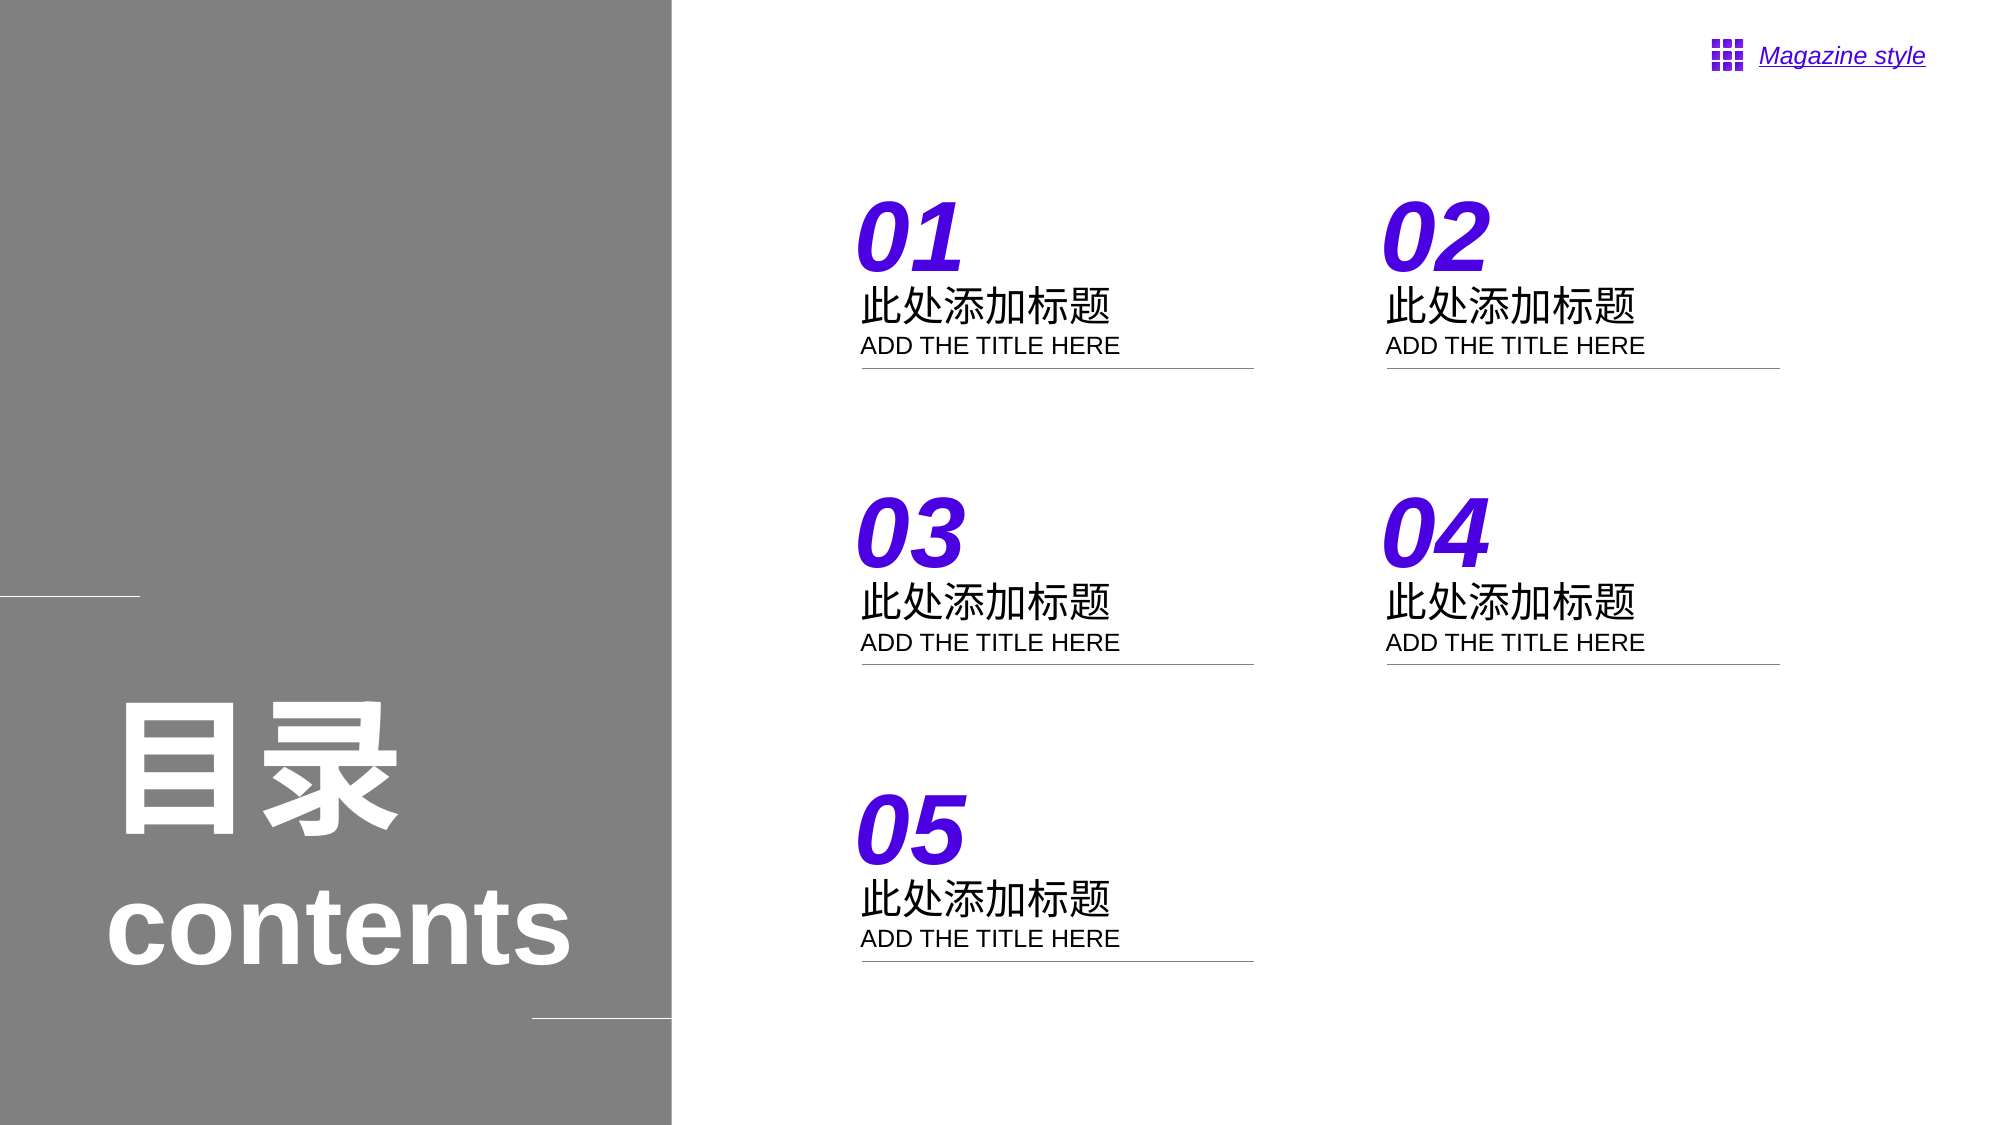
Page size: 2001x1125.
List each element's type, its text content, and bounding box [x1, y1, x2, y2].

text_box 目录 contents [90, 664, 629, 995]
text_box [840, 163, 1181, 369]
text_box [1365, 163, 1707, 369]
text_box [840, 460, 1181, 665]
text_box [0, 0, 673, 1125]
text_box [840, 756, 1181, 962]
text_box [1711, 32, 1964, 78]
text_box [1365, 460, 1707, 665]
